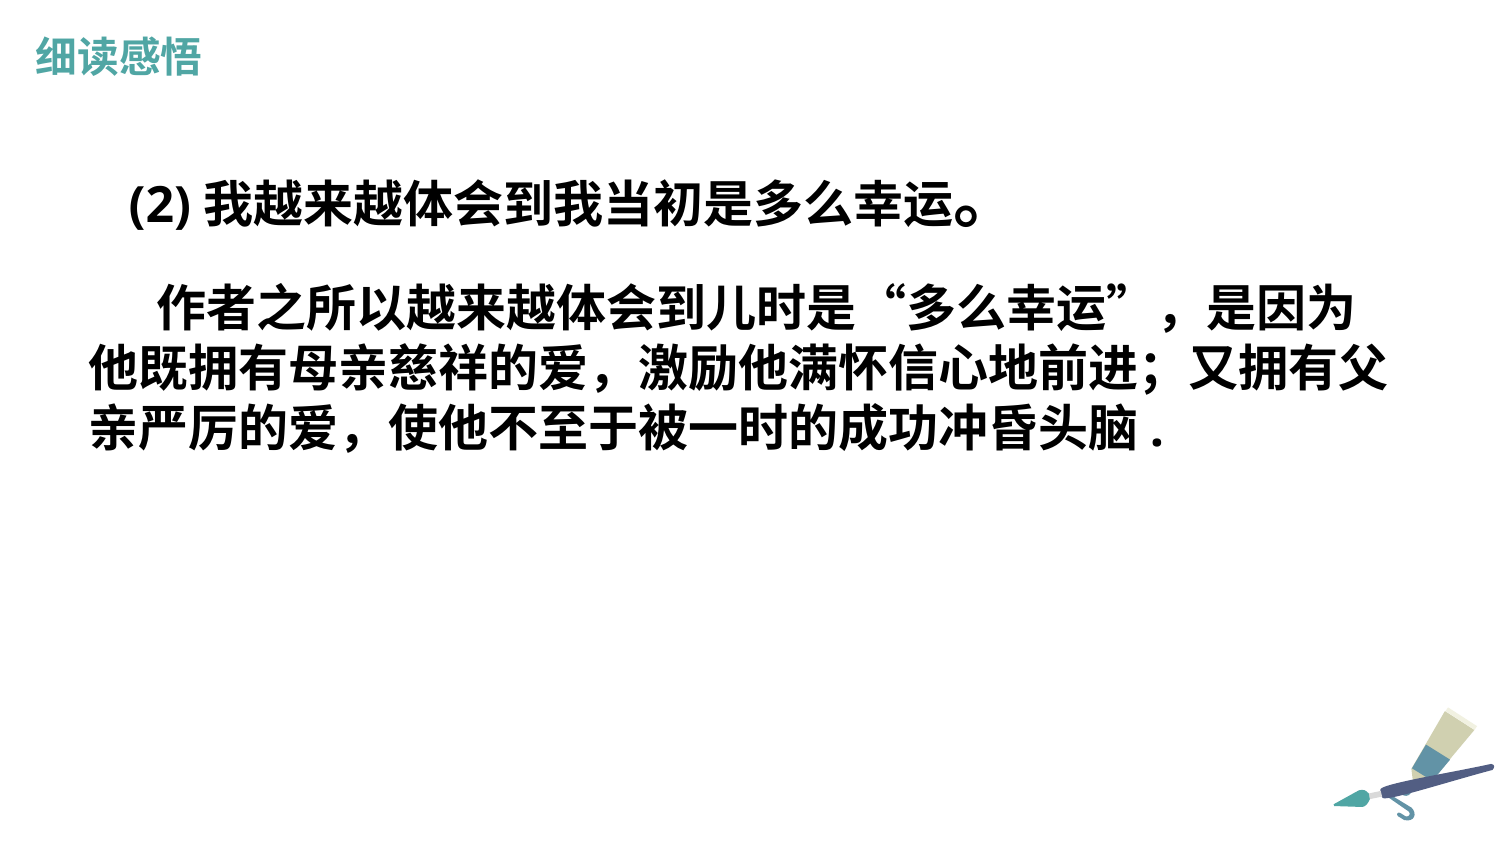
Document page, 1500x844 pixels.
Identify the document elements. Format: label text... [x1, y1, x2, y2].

text_box 作者之所以越来越体会到儿时是“多么幸运”，是因为他既拥有母亲慈祥的爱，激励他满怀信心地前进；又拥有父亲严厉的爱，使他不至于被一时的成功冲昏头脑. [76, 271, 1406, 463]
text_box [1358, 708, 1481, 844]
text_box 细读感悟 [24, 25, 261, 87]
text_box (2)我越来越体会到我当初是多么幸运。 [117, 150, 1500, 242]
